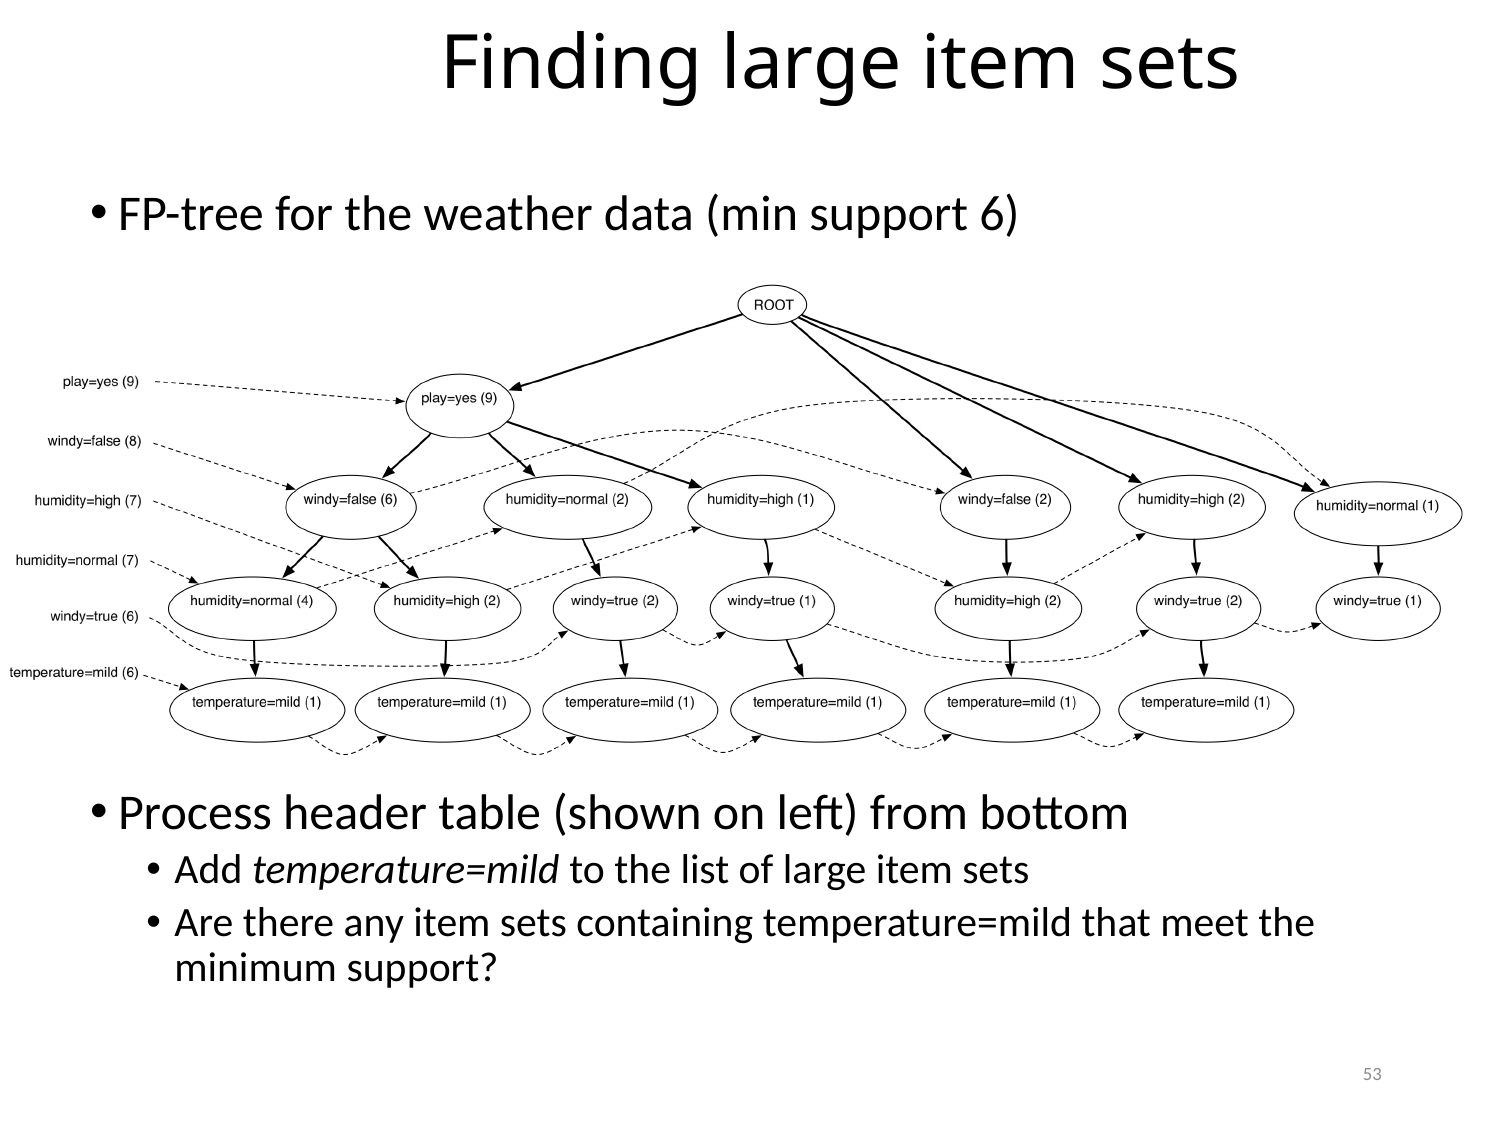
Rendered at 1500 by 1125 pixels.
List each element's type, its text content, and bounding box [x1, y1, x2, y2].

slide_number 53 [1059, 1042, 1397, 1103]
list Process header table (shown on left) from bottom Add temperature=mild to the list of large item sets Are there any item sets containing temperature=mild that meet the minimum support? [75, 778, 1500, 1038]
title Finding large item sets [425, 0, 1500, 159]
list FP-tree for the weather data (min support 6) [75, 179, 1425, 273]
picture [0, 273, 1473, 766]
